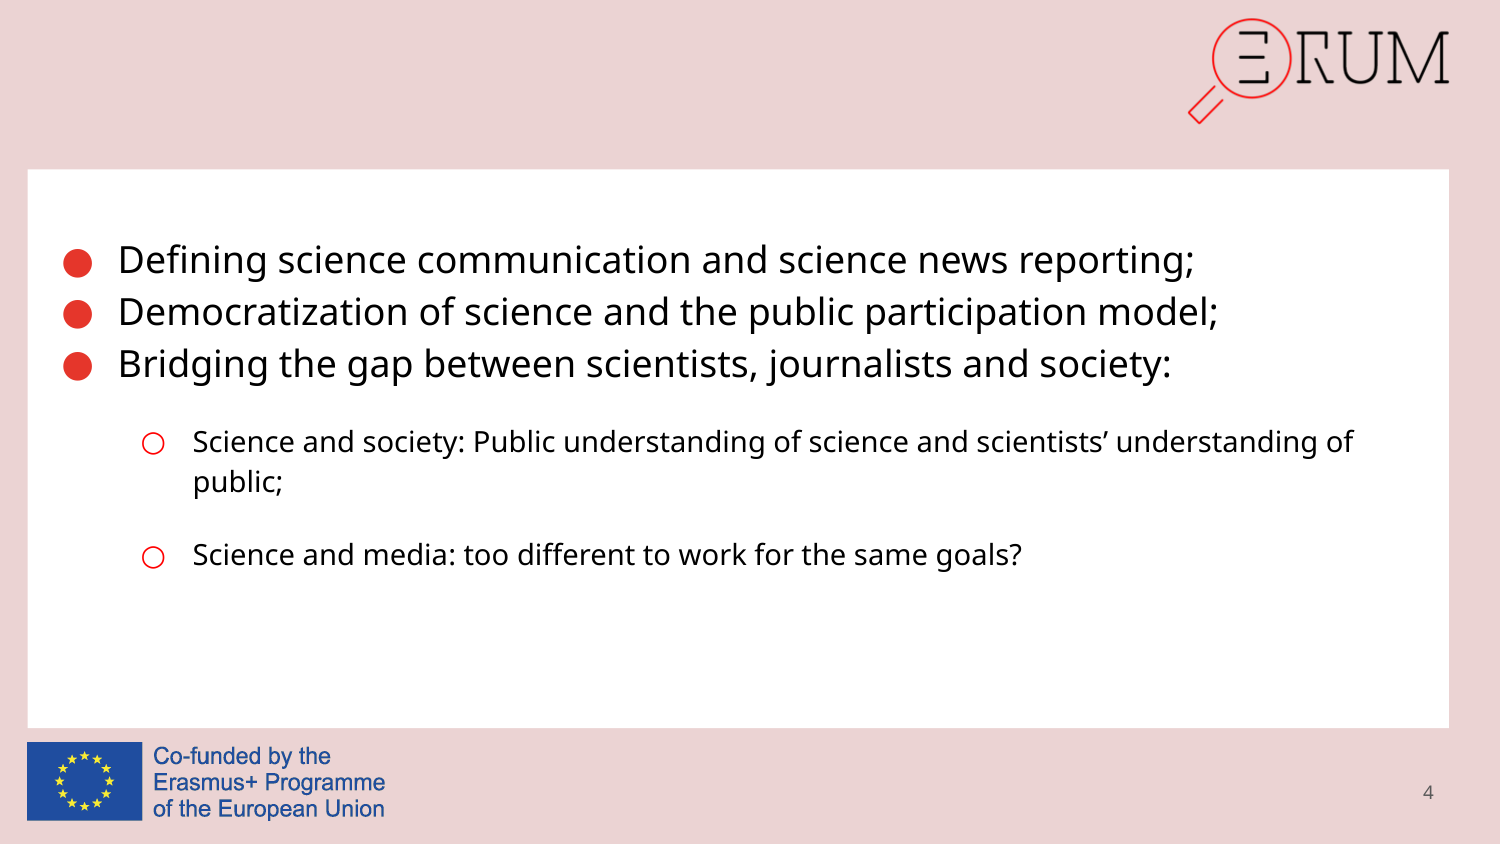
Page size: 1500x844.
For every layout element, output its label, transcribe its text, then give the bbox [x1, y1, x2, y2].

picture [1136, 0, 1500, 137]
list Defining science communication and science news reporting; Democratization of science and the public participation model; Bridging the gap between scientists, journalists and society: Science and society: Public understanding of science and scientists’ understanding of public; Science and media: too different to work for the same goals? [27, 169, 1449, 729]
picture [27, 742, 385, 821]
slide_number 4 [1358, 761, 1449, 826]
